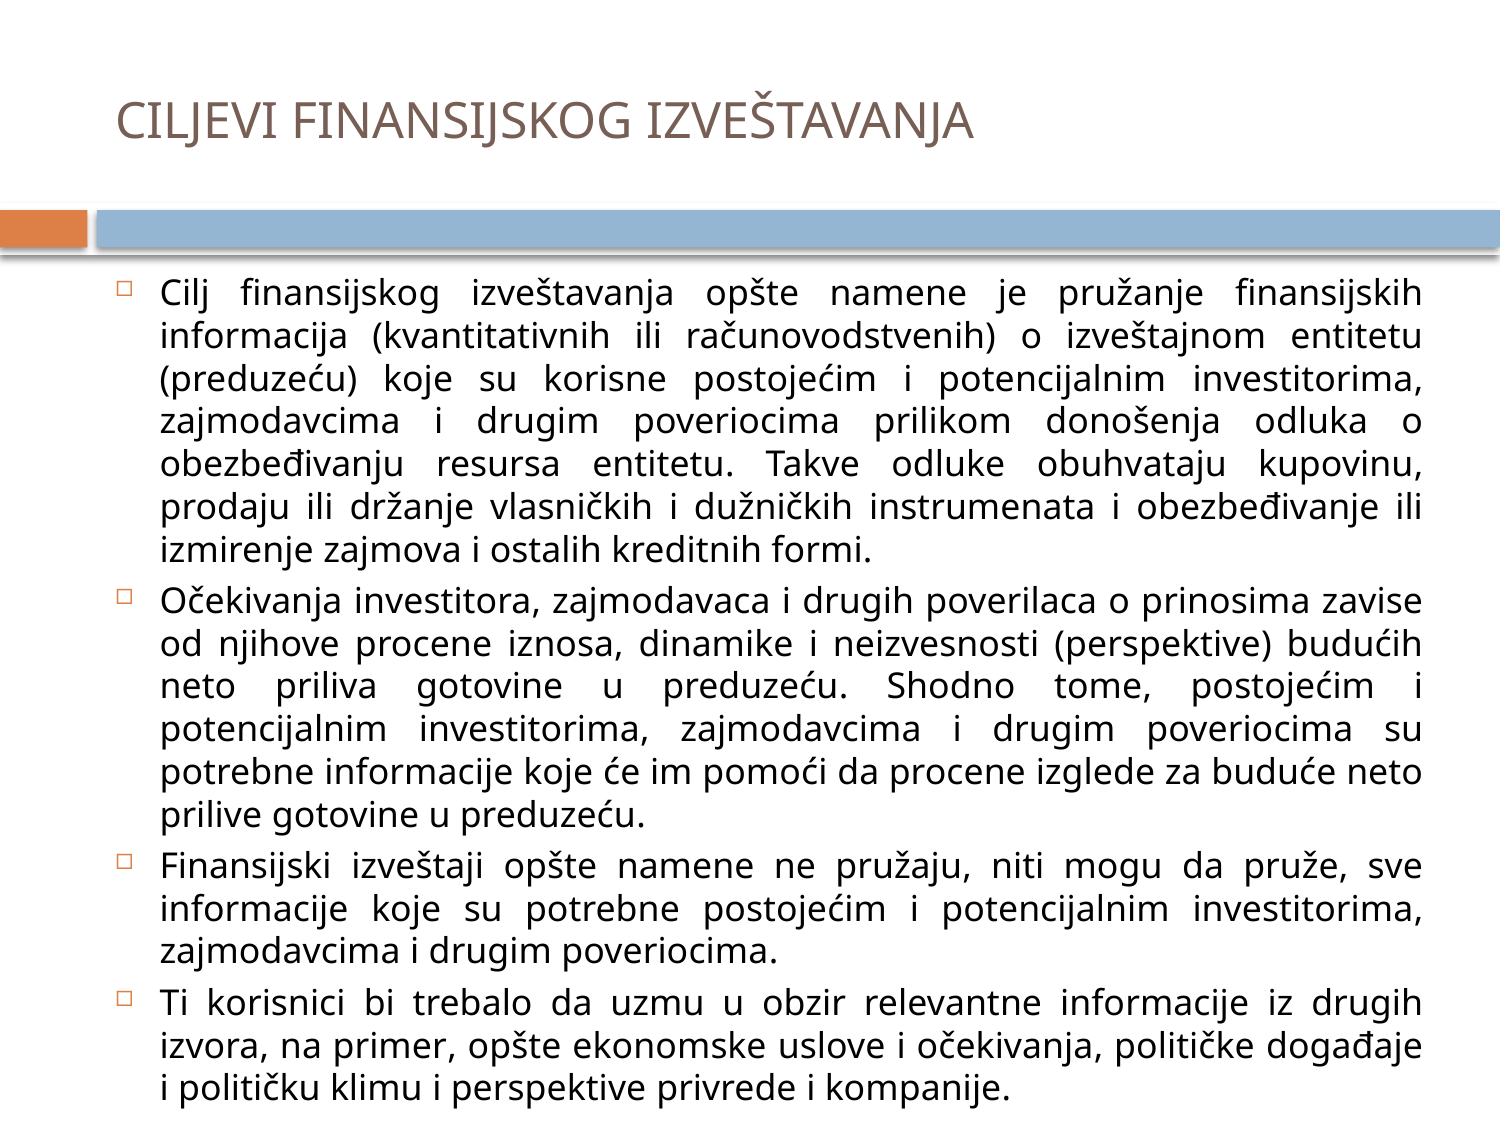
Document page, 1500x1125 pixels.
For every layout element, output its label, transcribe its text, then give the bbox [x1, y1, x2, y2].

list Cilj finansijskog izveštavanja opšte namene je pružanje finansijskih informacija (kvantitativnih ili računovodstvenih) o izveštajnom entitetu (preduzeću) koje su korisne postojećim i potencijalnim investitorima, zajmodavcima i drugim poveriocima prilikom donošenja odluka o obezbeđivanju resursa entitetu. Takve odluke obuhvataju kupovinu, prodaju ili držanje vlasničkih i dužničkih instrumenata i obezbeđivanje ili izmirenje zajmova i ostalih kreditnih formi. Očekivanja investitora, zajmodavaca i drugih poverilaca o prinosima zavise od njihove procene iznosa, dinamike i neizvesnosti (perspektive) budućih neto priliva gotovine u preduzeću. Shodno tome, postojećim i potencijalnim investitorima, zajmodavcima i drugim poveriocima su potrebne informacije koje će im pomoći da procene izglede za buduće neto prilive gotovine u preduzeću. Finansijski izveštaji opšte namene ne pružaju, niti mogu da pruže, sve informacije koje su potrebne postojećim i potencijalnim investitorima, zajmodavcima i drugim poveriocima. Ti korisnici bi trebalo da uzmu u obzir relevantne informacije iz drugih izvora, na primer, opšte ekonomske uslove i očekivanja, političke događaje i političku klimu i perspektive privrede i kompanije. [100, 262, 1438, 1125]
title CILJEVI FINANSIJSKOG IZVEŠTAVANJA [100, 37, 1438, 200]
